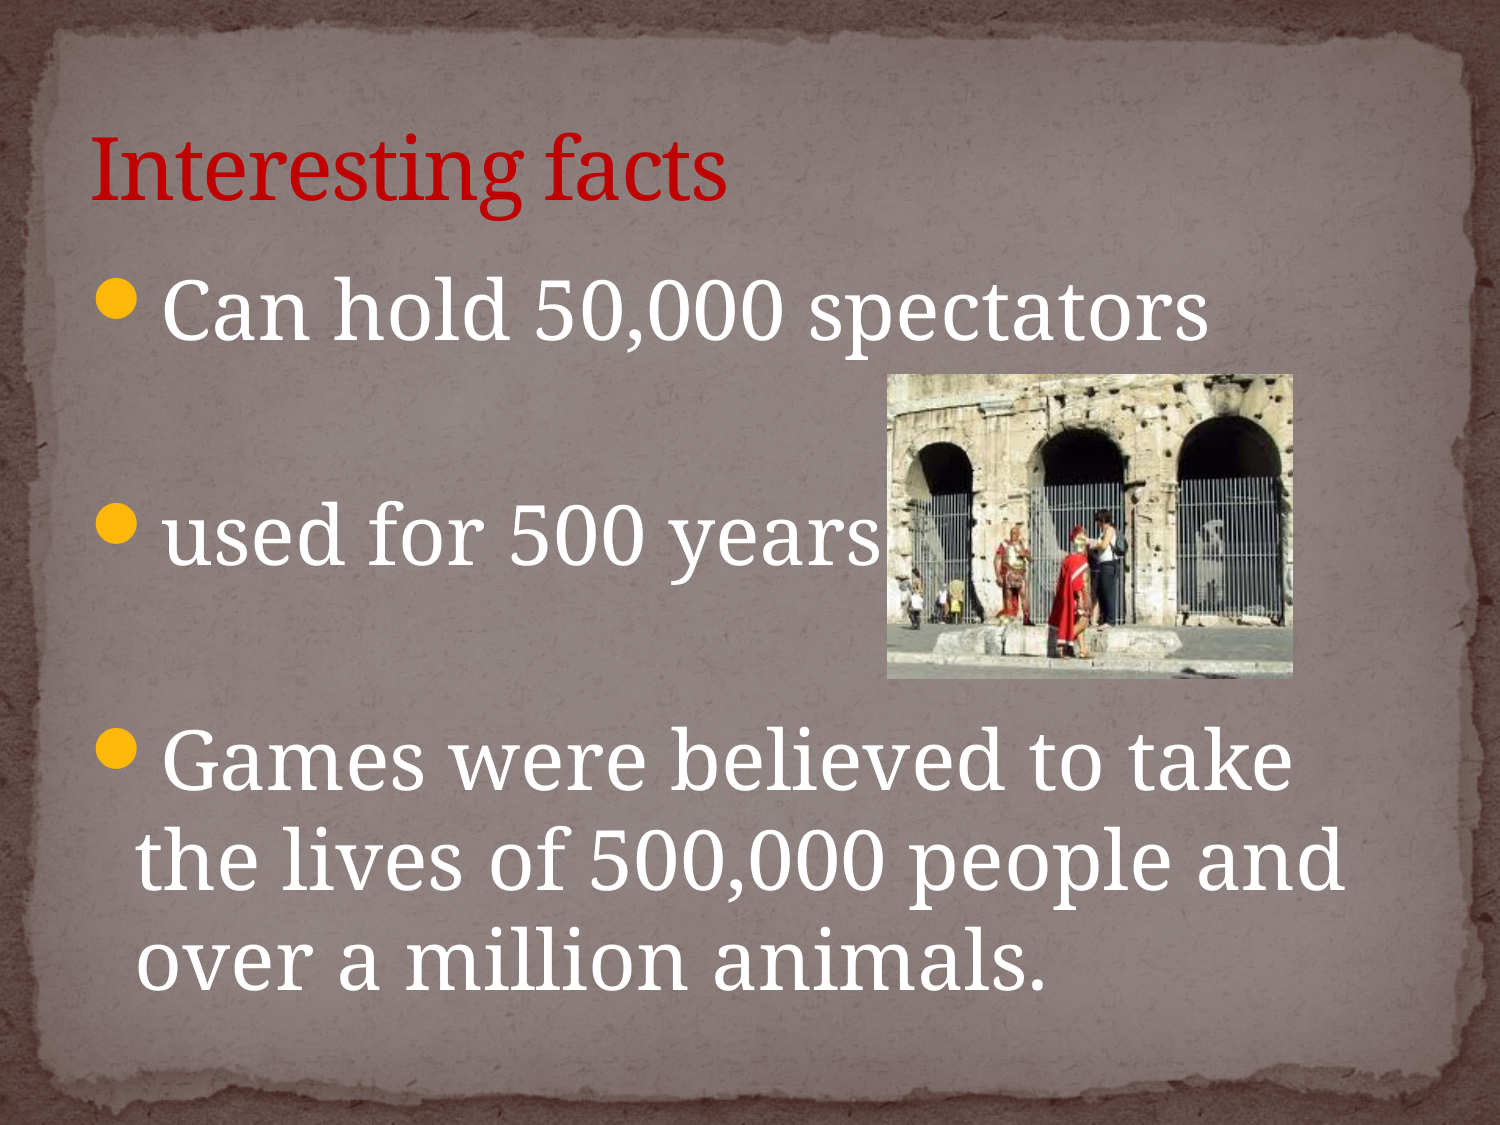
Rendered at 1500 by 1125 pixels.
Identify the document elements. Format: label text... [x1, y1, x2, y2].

picture [887, 374, 1293, 679]
list Can hold 50,000 spectators used for 500 years Games were believed to take the lives of 500,000 people and over a million animals. [75, 249, 1425, 1000]
title Interesting facts [74, 24, 1425, 225]
